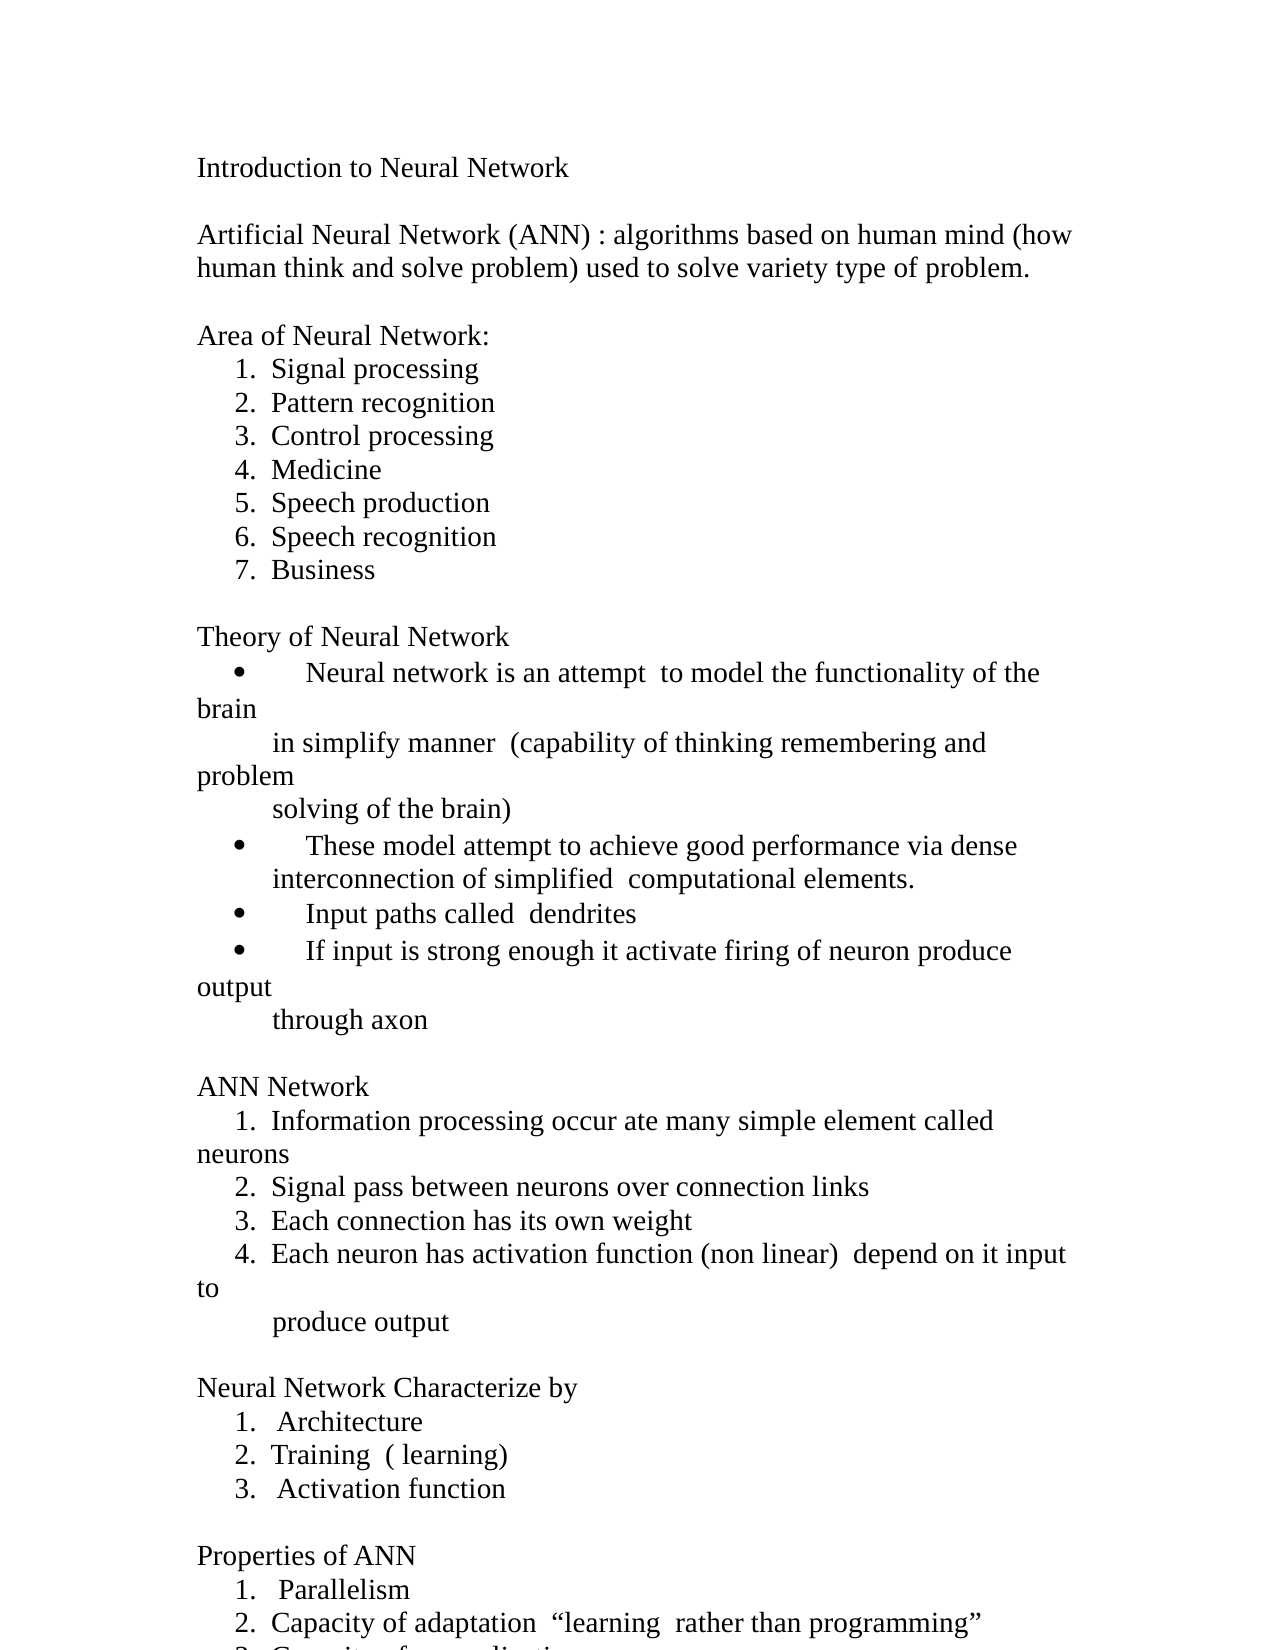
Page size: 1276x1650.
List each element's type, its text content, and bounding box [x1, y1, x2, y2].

text_box Introduction to Neural Network Artificial Neural Network (ANN) : algorithms based on human mind (how human think and solve problem) used to solve variety type of problem. Area of Neural Network: 1. Signal processing 2. Pattern recognition 3. Control processing 4. Medicine 5. Speech production 6. Speech recognition 7. Business Theory of Neural Network  Neural network is an attempt to model the functionality of the brain in simplify manner (capability of thinking remembering and problem solving of the brain)  These model attempt to achieve good performance via dense interconnection of simplified computational elements.  Input paths called dendrites  If input is strong enough it activate firing of neuron produce output through axon ANN Network 1. Information processing occur ate many simple element called neurons 2. Signal pass between neurons over connection links 3. Each connection has its own weight 4. Each neuron has activation function (non linear) depend on it input to produce output Neural Network Characterize by 1. Architecture 2. Training ( learning) 3. Activation function Properties of ANN 1. Parallelism 2. Capacity of adaptation “learning rather than programming” 3. Capacity of generalization [196, 149, 1074, 1501]
